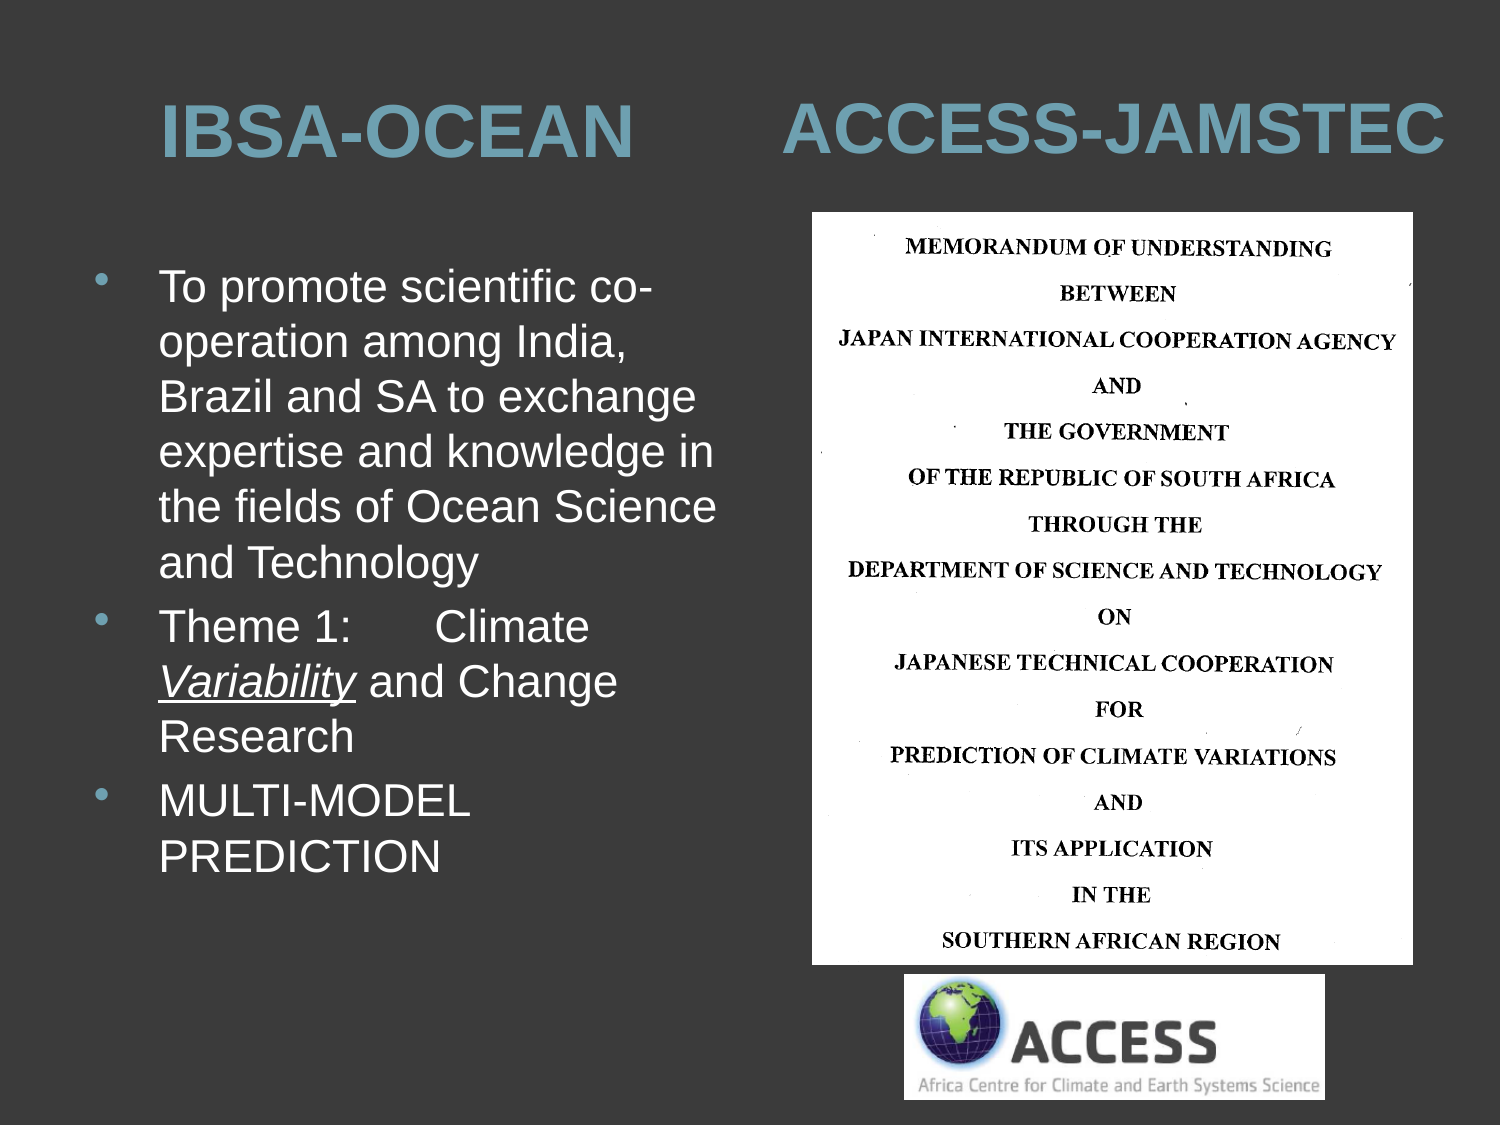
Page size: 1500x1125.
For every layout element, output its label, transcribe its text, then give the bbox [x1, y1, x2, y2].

picture [812, 212, 1413, 966]
list To promote scientific co-operation among India, Brazil and SA to exchange expertise and knowledge in the fields of Ocean Science and Technology Theme 1: Climate Variability and Change Research MULTI-MODEL PREDICTION [75, 248, 738, 896]
list IBSA-OCEAN [46, 75, 750, 180]
picture [904, 974, 1326, 1100]
list ACCESS-JAMSTEC [761, 75, 1467, 180]
